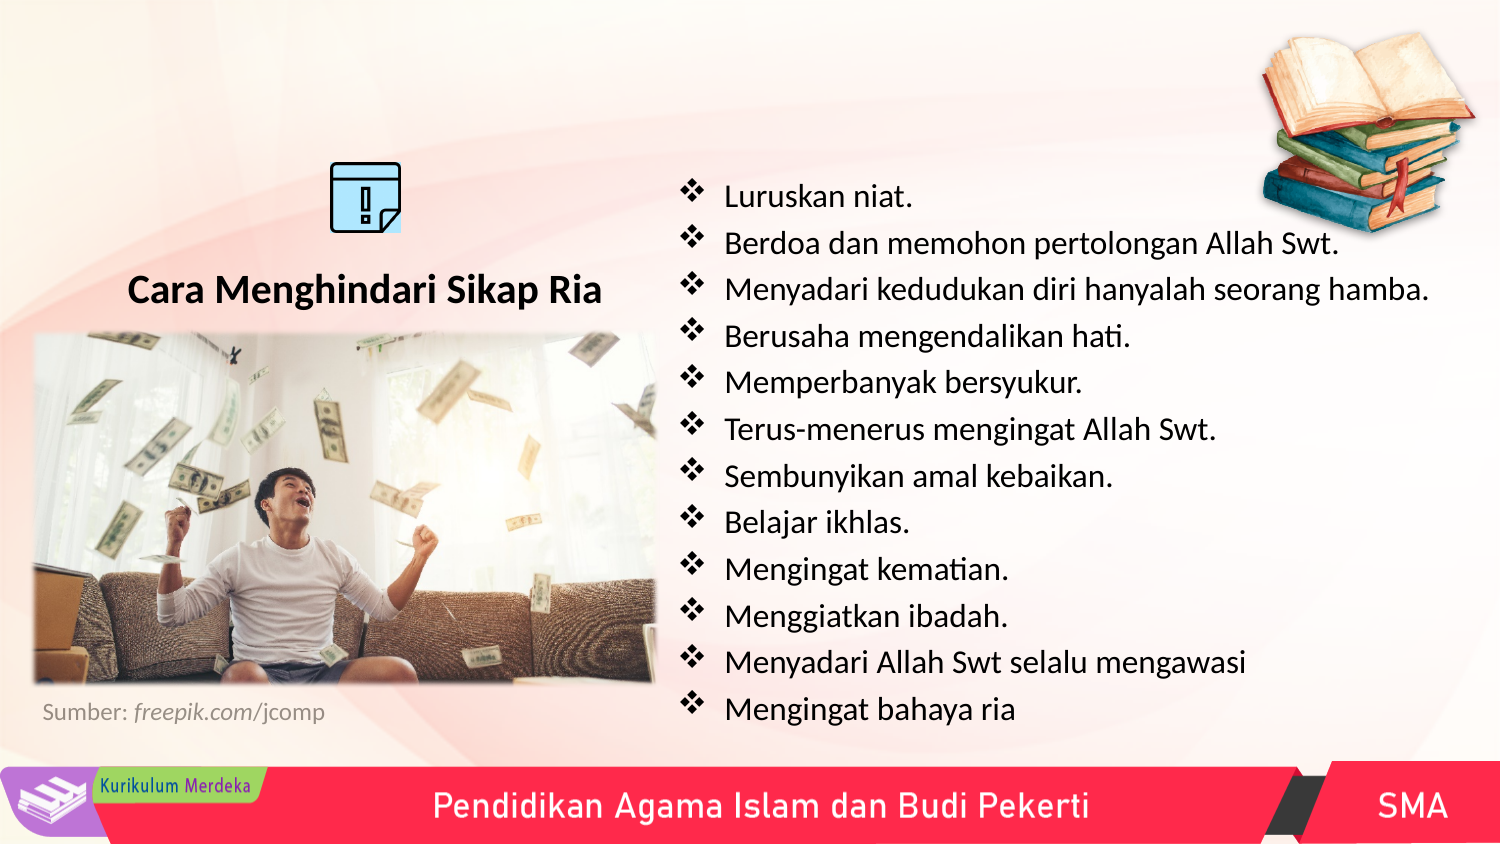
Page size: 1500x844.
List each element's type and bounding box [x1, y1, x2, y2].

text_box [94, 162, 637, 327]
picture [0, 0, 1500, 844]
